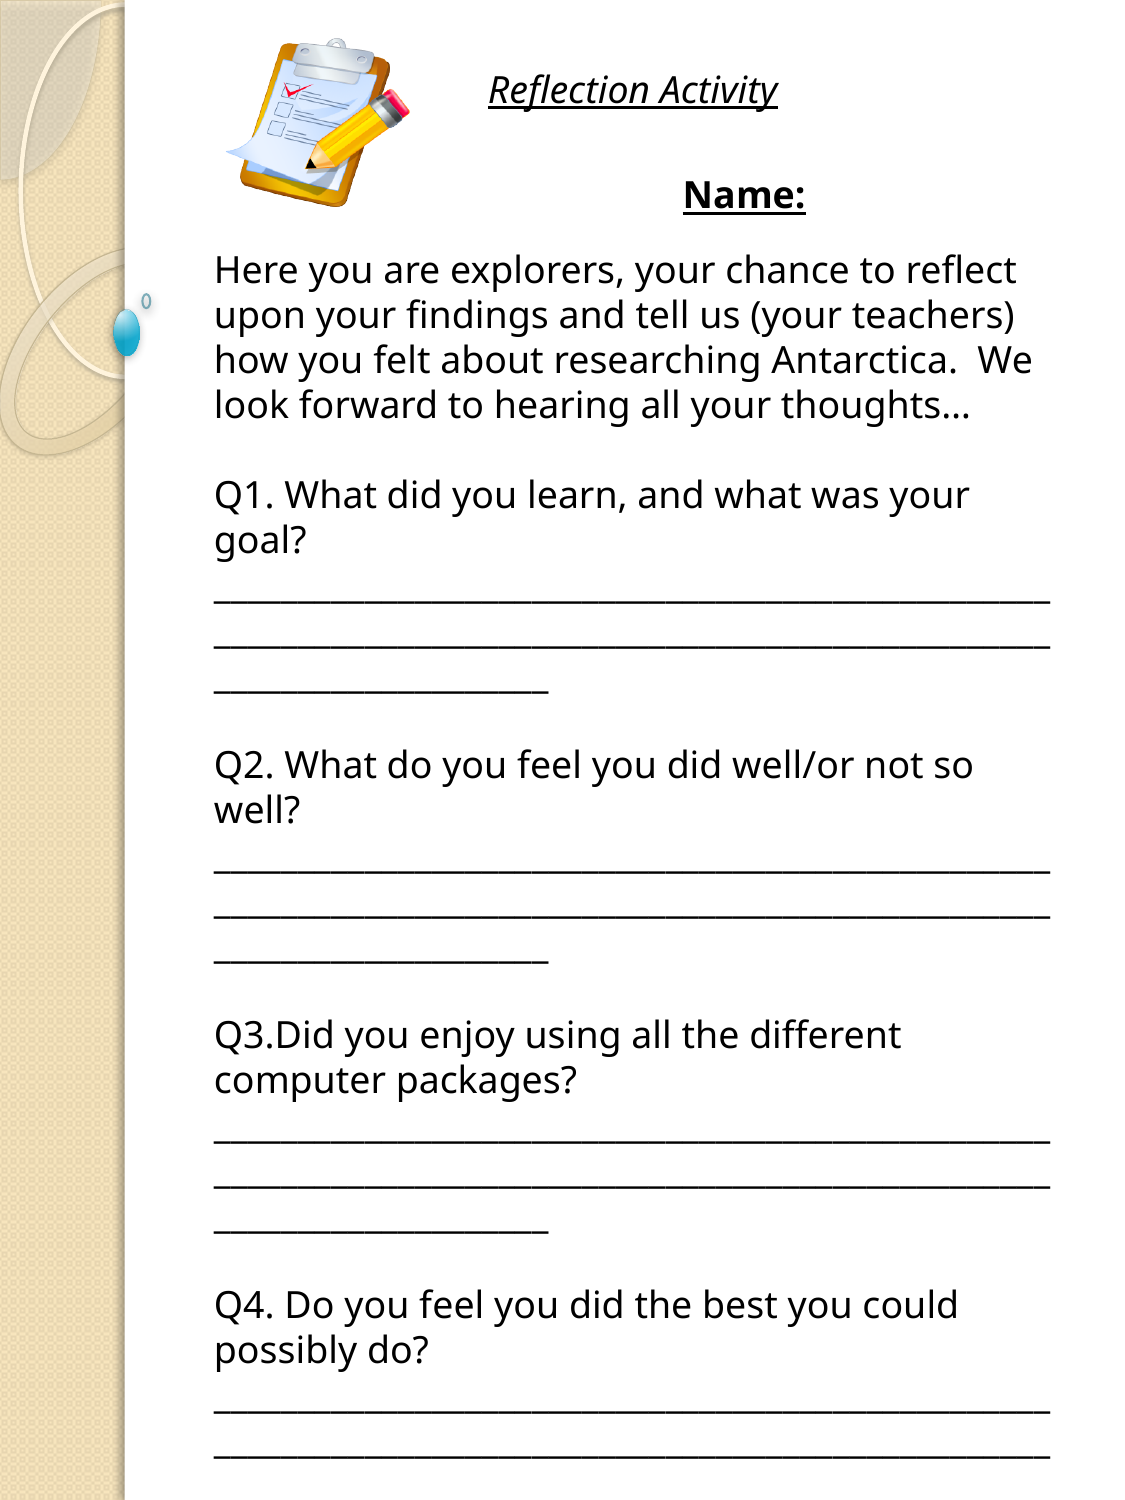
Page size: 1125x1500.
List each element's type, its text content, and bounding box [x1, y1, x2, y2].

text_box Name: [667, 163, 973, 224]
picture [210, 23, 418, 230]
text_box Reflection Activity Here you are explorers, your chance to reflect upon your findings and tell us (your teachers) how you felt about researching Antarctica. We look forward to hearing all your thoughts… Q1. What did you learn, and what was your goal? ________________________________________________________________________________________________________________________ Q2. What do you feel you did well/or not so well? ________________________________________________________________________________________________________________________ Q3.Did you enjoy using all the different computer packages? ________________________________________________________________________________________________________________________ Q4. Do you feel you did the best you could possibly do? ________________________________________________________________________________________________________________________ [199, 58, 1067, 1500]
picture [118, 341, 124, 354]
